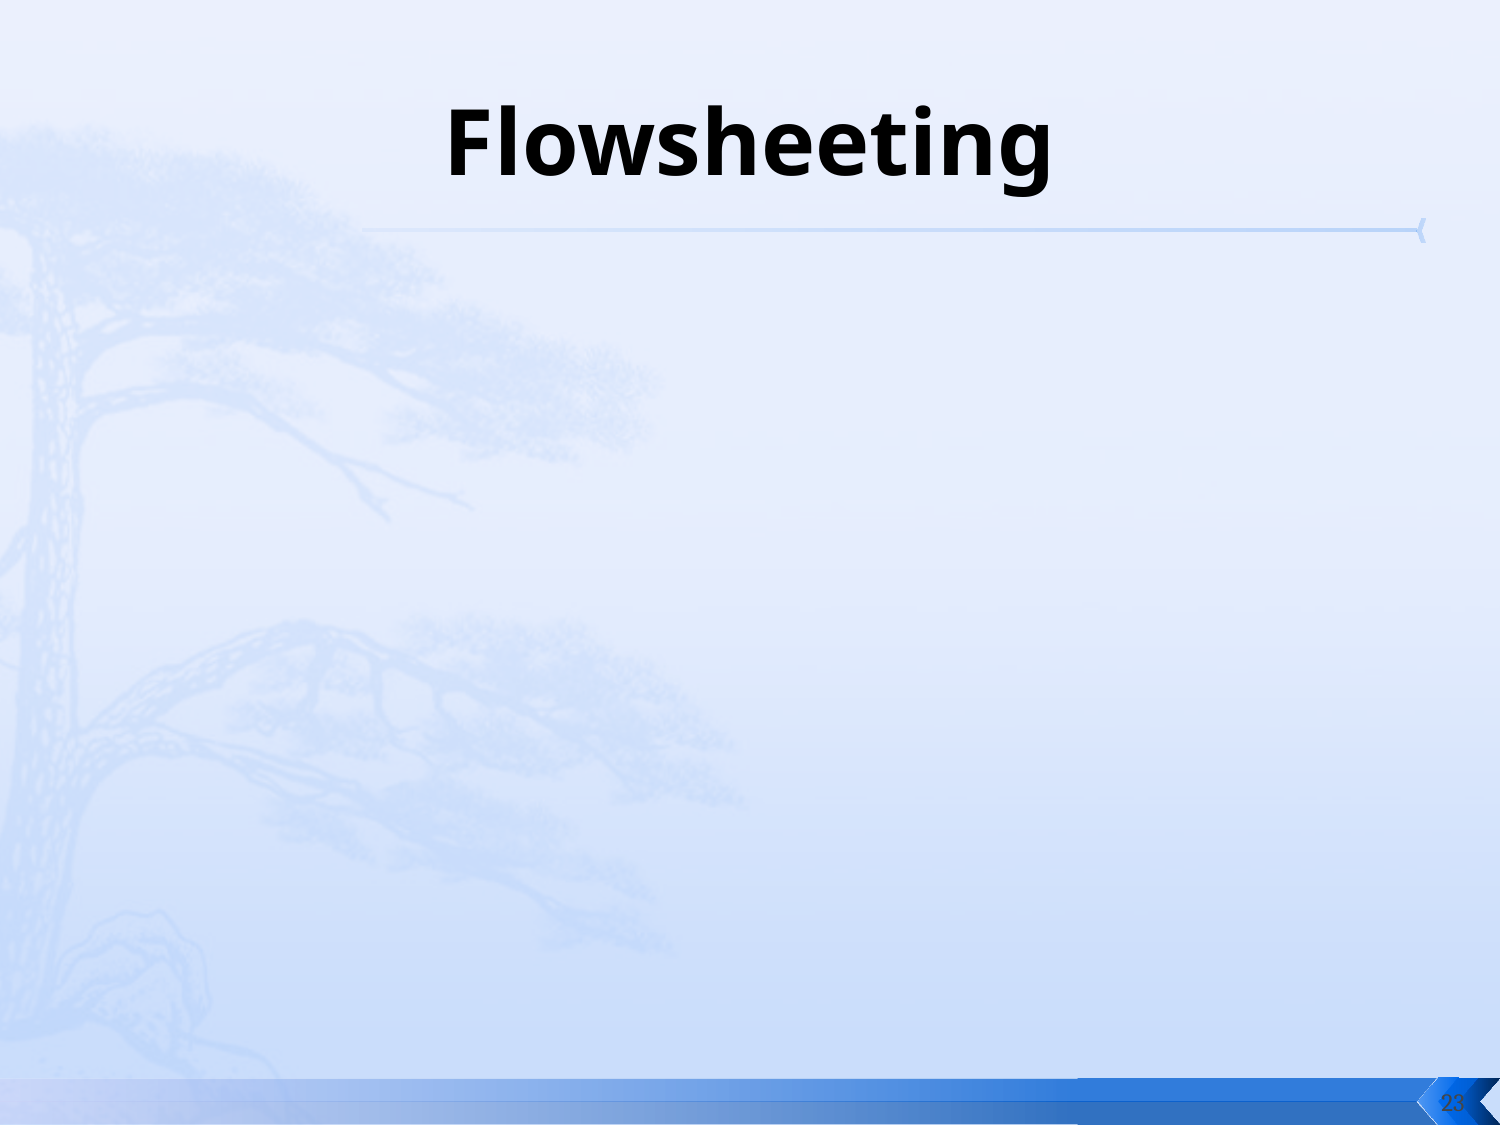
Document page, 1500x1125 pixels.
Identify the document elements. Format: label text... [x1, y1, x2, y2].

title Flowsheeting [75, 45, 1425, 233]
slide_number 23 [1406, 1077, 1500, 1125]
